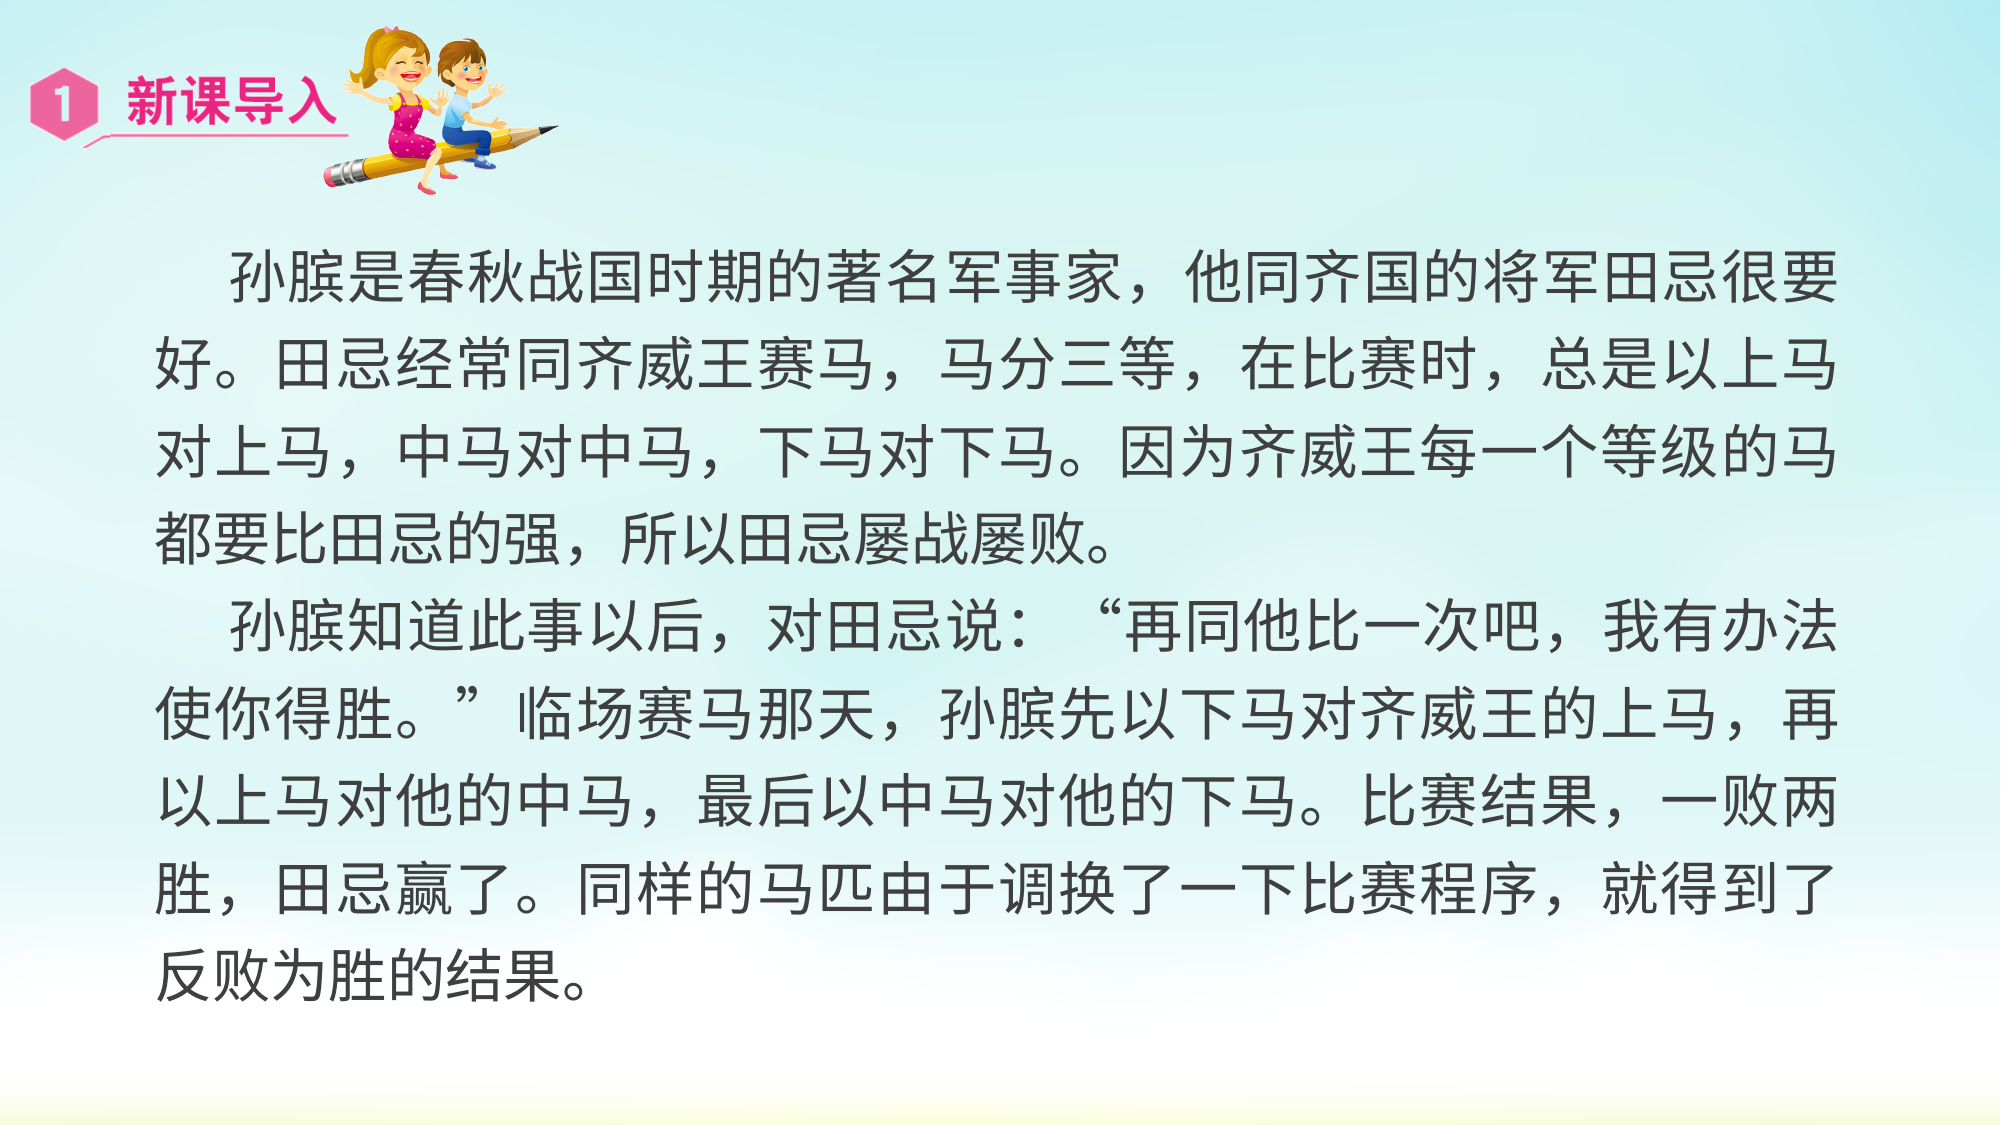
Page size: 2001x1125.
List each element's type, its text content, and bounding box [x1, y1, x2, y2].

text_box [17, 21, 559, 196]
picture [0, 0, 2001, 1125]
text_box 孙膑是春秋战国时期的著名军事家，他同齐国的将军田忌很要好。田忌经常同齐威王赛马，马分三等，在比赛时，总是以上马对上马，中马对中马，下马对下马。因为齐威王每一个等级的马都要比田忌的强，所以田忌屡战屡败。 孙膑知道此事以后，对田忌说：“再同他比一次吧，我有办法使你得胜。”临场赛马那天，孙膑先以下马对齐威王的上马，再以上马对他的中马，最后以中马对他的下马。比赛结果，一败两胜，田忌赢了。同样的马匹由于调换了一下比赛程序，就得到了反败为胜的结果。 [139, 214, 1856, 1017]
